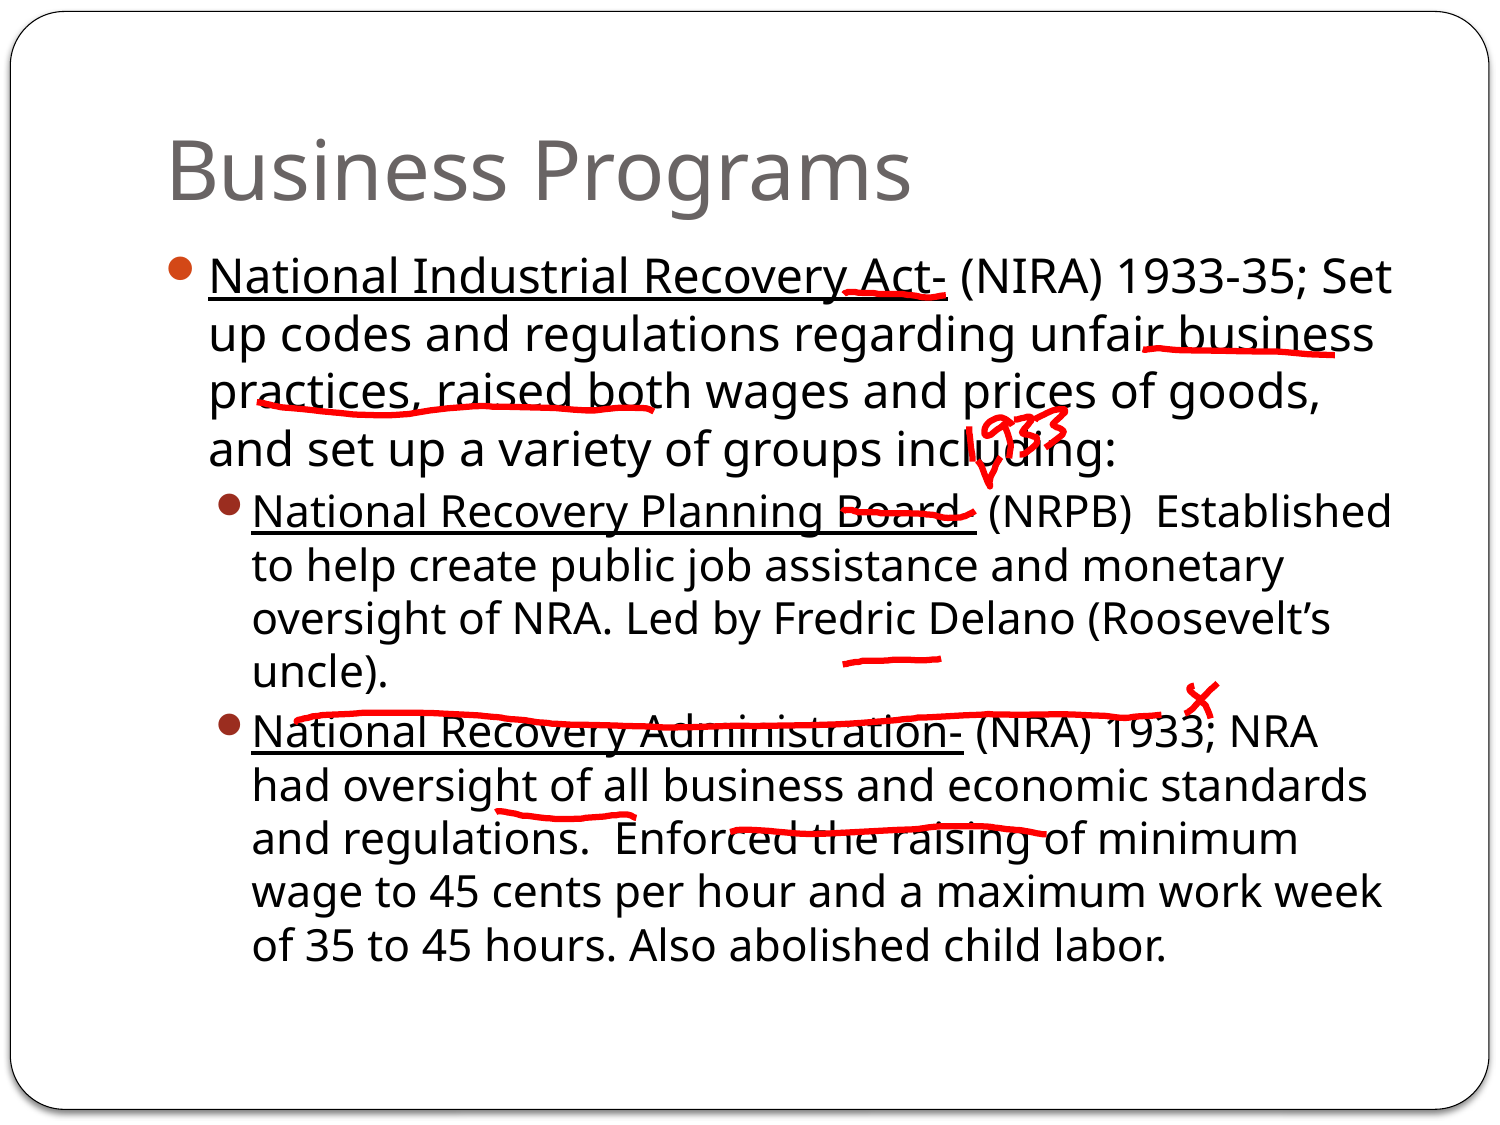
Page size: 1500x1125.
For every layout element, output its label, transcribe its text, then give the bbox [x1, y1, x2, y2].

text_box [842, 658, 942, 665]
text_box [842, 509, 976, 518]
title Business Programs [149, 44, 1426, 233]
list National Industrial Recovery Act- (NIRA) 1933-35; Set up codes and regulations regarding unfair business practices, raised both wages and prices of goods, and set up a variety of groups including: National Recovery Planning Board- (NRPB) Established to help create public job assistance and monetary oversight of NRA. Led by Fredric Delano (Roosevelt’s uncle). National Recovery Administration- (NRA) 1933; NRA had oversight of all business and economic standards and regulations. Enforced the raising of minimum wage to 45 cents per hour and a maximum work week of 35 to 45 hours. Also abolished child labor. [149, 237, 1426, 988]
text_box [296, 712, 1162, 728]
text_box [1184, 700, 1200, 714]
text_box [1013, 416, 1037, 455]
text_box [256, 402, 654, 416]
text_box [495, 811, 637, 819]
text_box [1142, 348, 1335, 356]
text_box [977, 457, 1001, 487]
text_box [1189, 685, 1211, 719]
text_box [843, 291, 946, 298]
text_box [730, 826, 1047, 835]
text_box [984, 417, 1013, 459]
text_box [1034, 409, 1066, 448]
